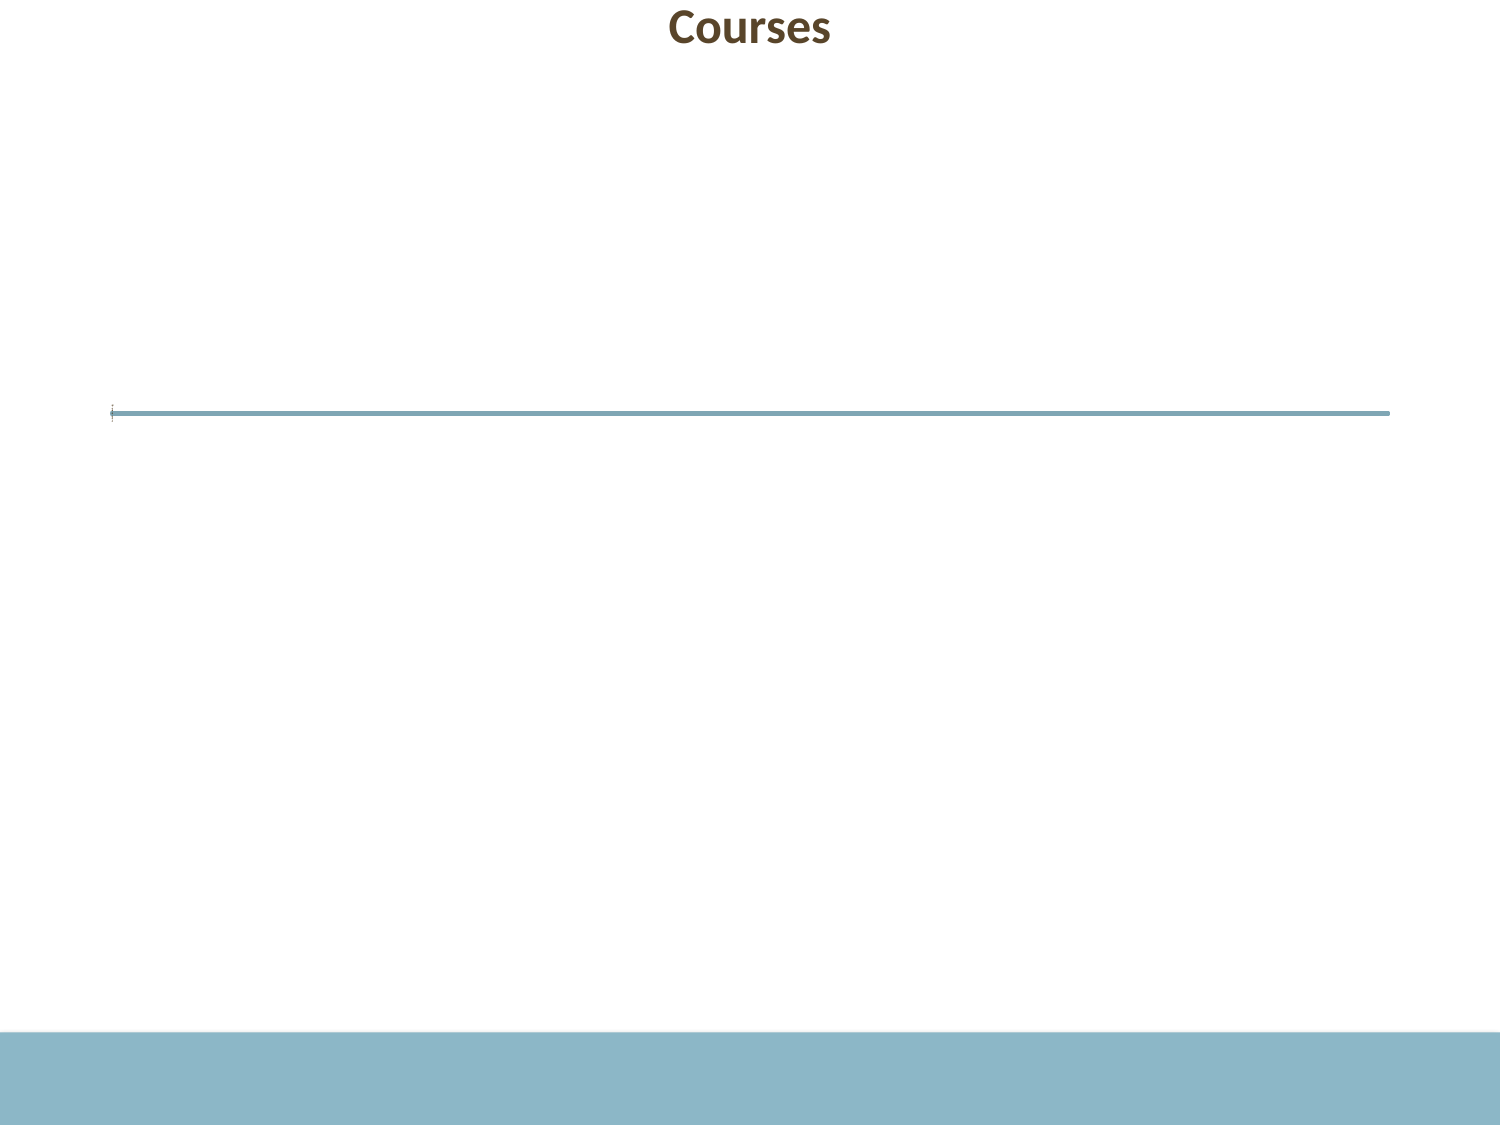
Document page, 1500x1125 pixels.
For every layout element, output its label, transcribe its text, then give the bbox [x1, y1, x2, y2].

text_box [111, 221, 1389, 988]
title Courses [74, 0, 1426, 102]
